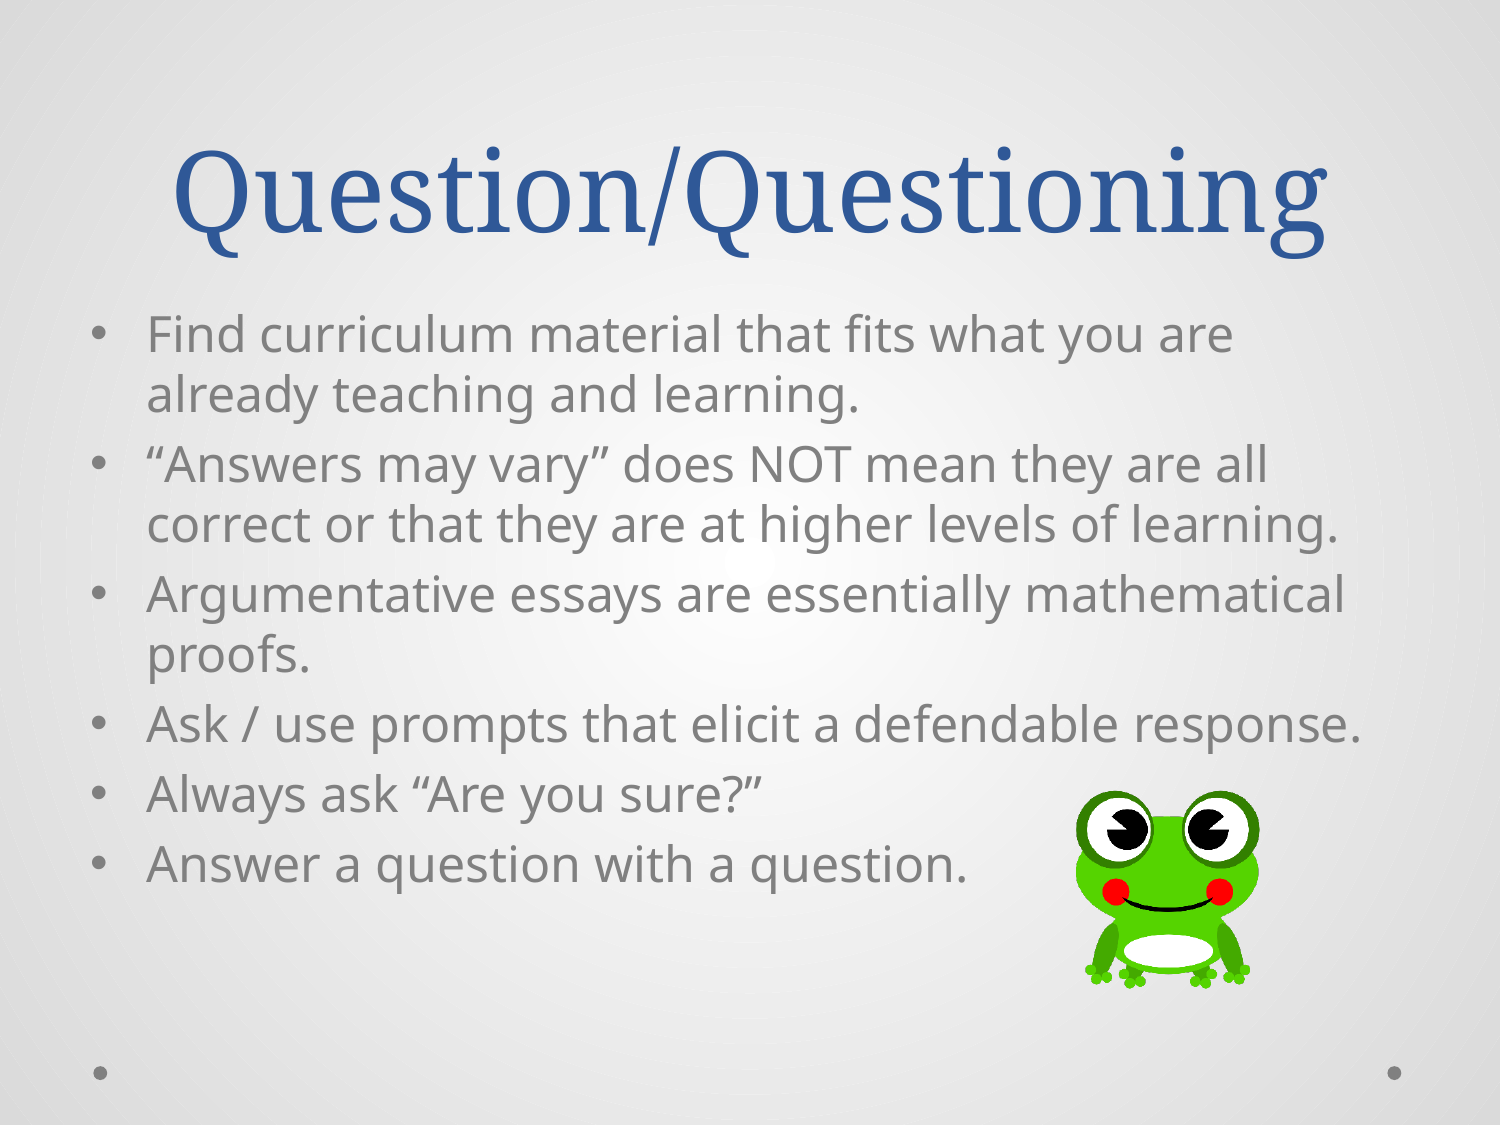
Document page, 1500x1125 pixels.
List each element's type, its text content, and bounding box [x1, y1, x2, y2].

list Find curriculum material that fits what you are already teaching and learning. “Answers may vary” does NOT mean they are all correct or that they are at higher levels of learning. Argumentative essays are essentially mathematical proofs. Ask / use prompts that elicit a defendable response. Always ask “Are you sure?” Answer a question with a question. [75, 295, 1425, 1038]
title Question/Questioning [75, 0, 1425, 263]
picture [1012, 684, 1323, 1124]
